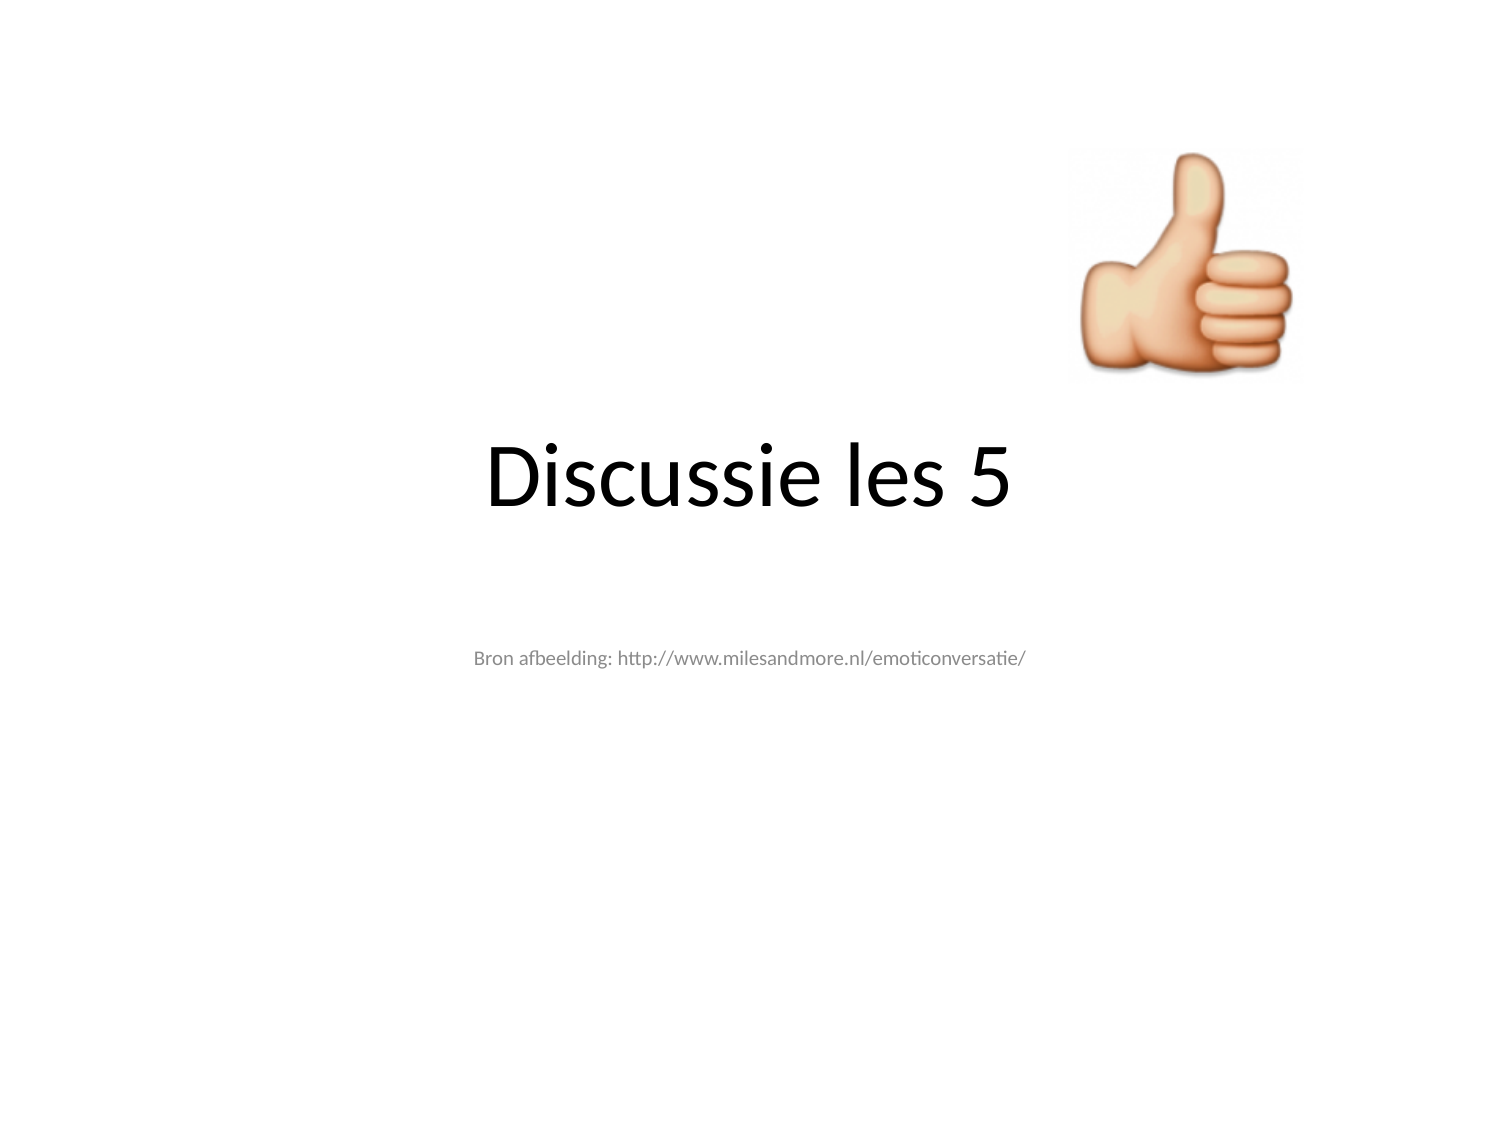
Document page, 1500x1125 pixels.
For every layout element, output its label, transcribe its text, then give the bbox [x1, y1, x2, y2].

title Discussie les 5 [112, 349, 1388, 591]
subtitle Bron afbeelding: http://www.milesandmore.nl/emoticonversatie/ [225, 637, 1275, 925]
picture [1068, 148, 1304, 384]
